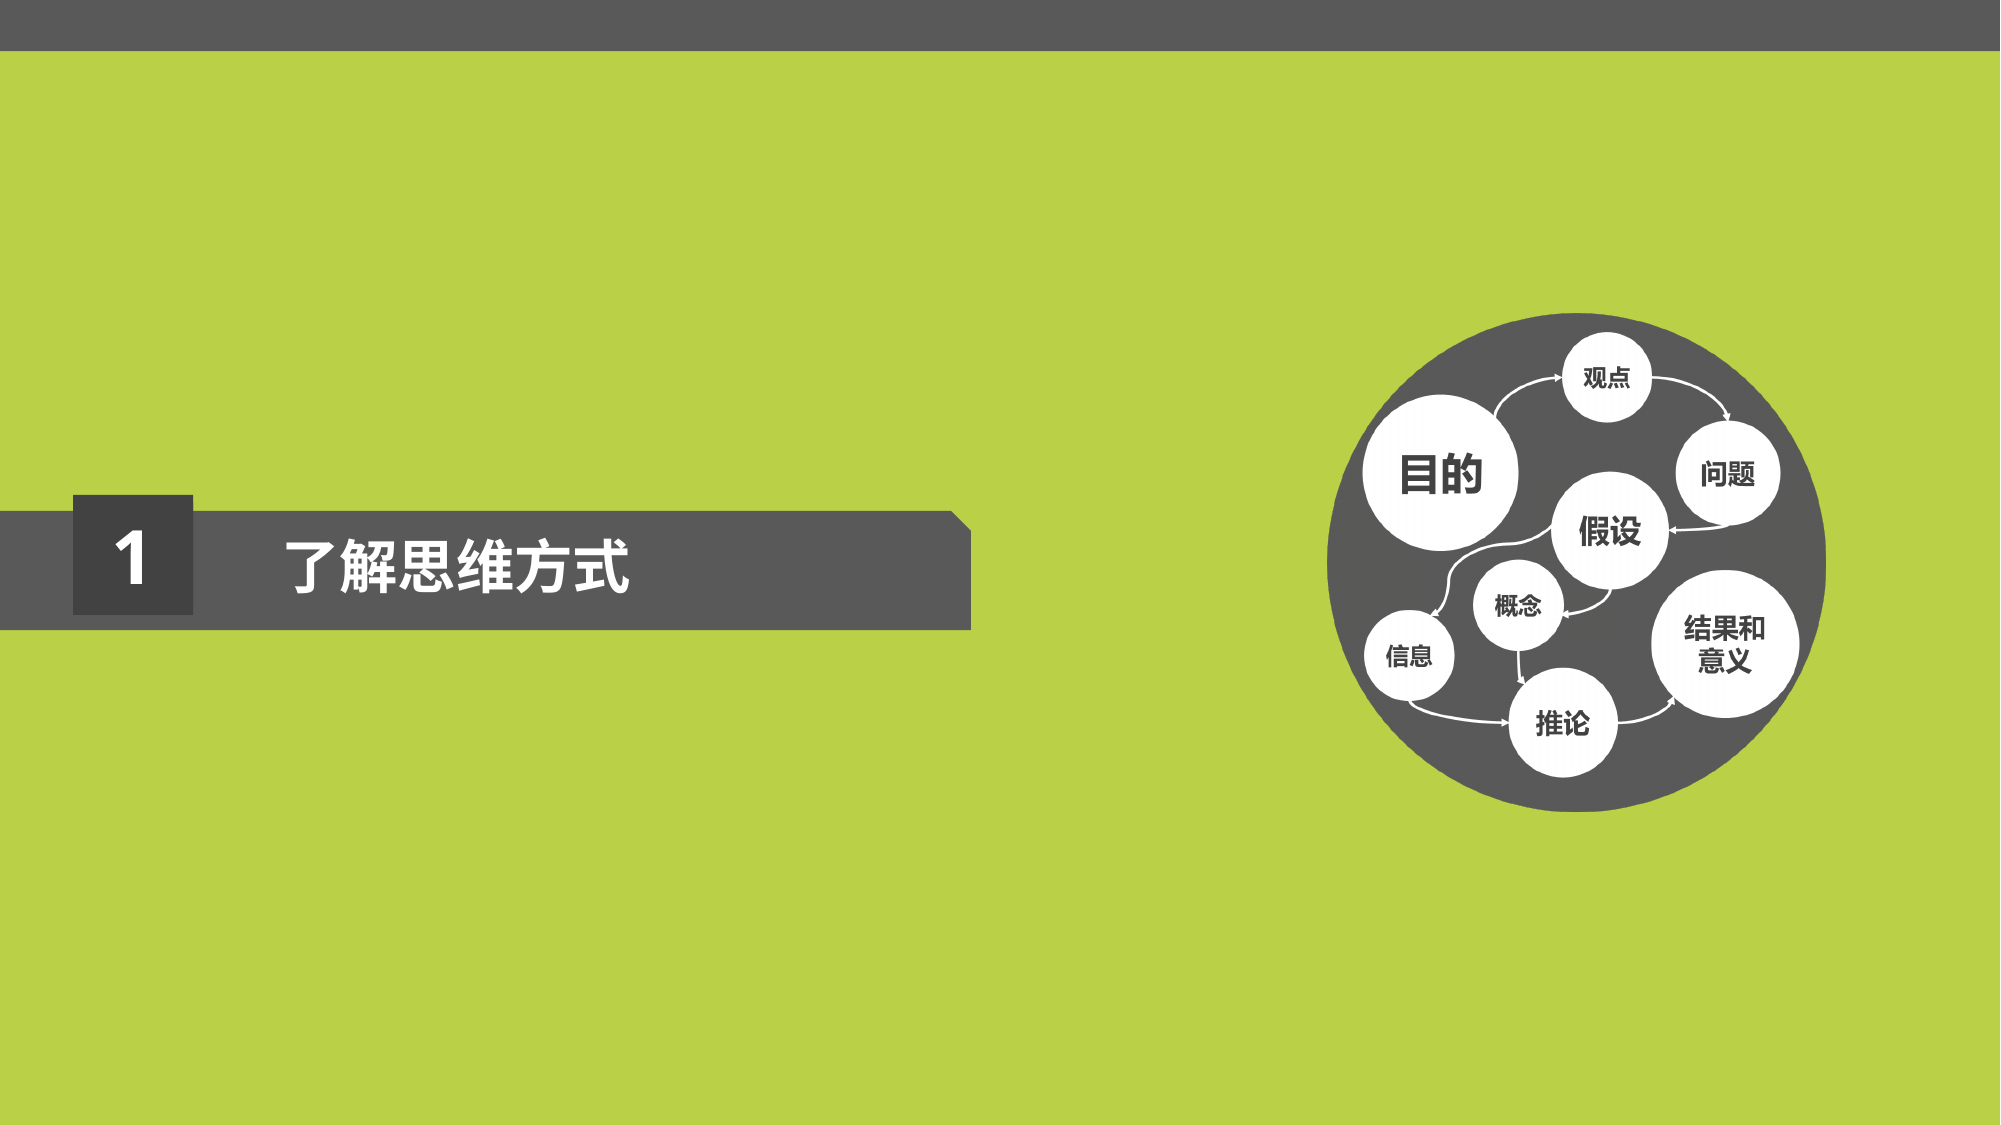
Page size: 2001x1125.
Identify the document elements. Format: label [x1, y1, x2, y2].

text_box [0, 0, 2000, 52]
picture [1326, 313, 1826, 812]
text_box [0, 494, 971, 630]
